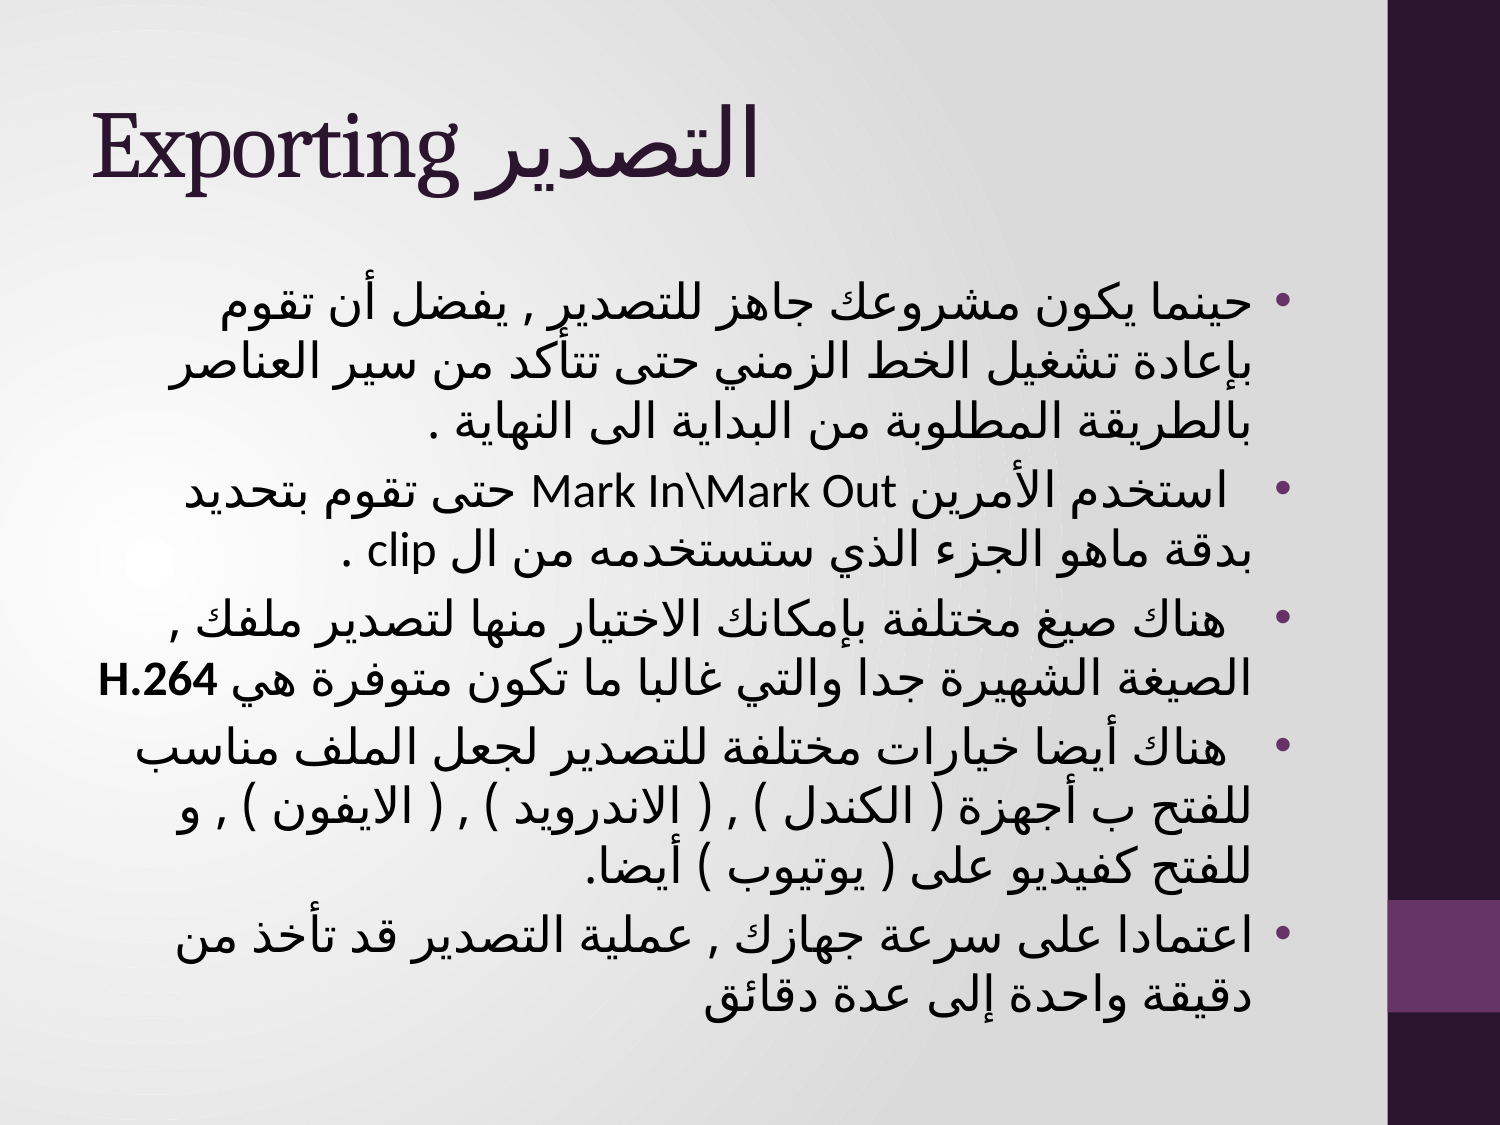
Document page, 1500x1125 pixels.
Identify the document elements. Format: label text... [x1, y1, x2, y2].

title Exporting التصدير [75, 45, 1325, 233]
list حينما يكون مشروعك جاهز للتصدير , يفضل أن تقوم بإعادة تشغيل الخط الزمني حتى تتأكد من سير العناصر بالطريقة المطلوبة من البداية الى النهاية . استخدم الأمرين Mark In\Mark Out حتى تقوم بتحديد بدقة ماهو الجزء الذي ستستخدمه من ال clip . هناك صيغ مختلفة بإمكانك الاختيار منها لتصدير ملفك , الصيغة الشهيرة جدا والتي غالبا ما تكون متوفرة هي H.264 هناك أيضا خيارات مختلفة للتصدير لجعل الملف مناسب للفتح ب أجهزة ( الكندل ) , ( الاندرويد ) , ( الايفون ) , و للفتح كفيديو على ( يوتيوب ) أيضا. اعتمادا على سرعة جهازك , عملية التصدير قد تأخذ من دقيقة واحدة إلى عدة دقائق [75, 262, 1325, 1050]
